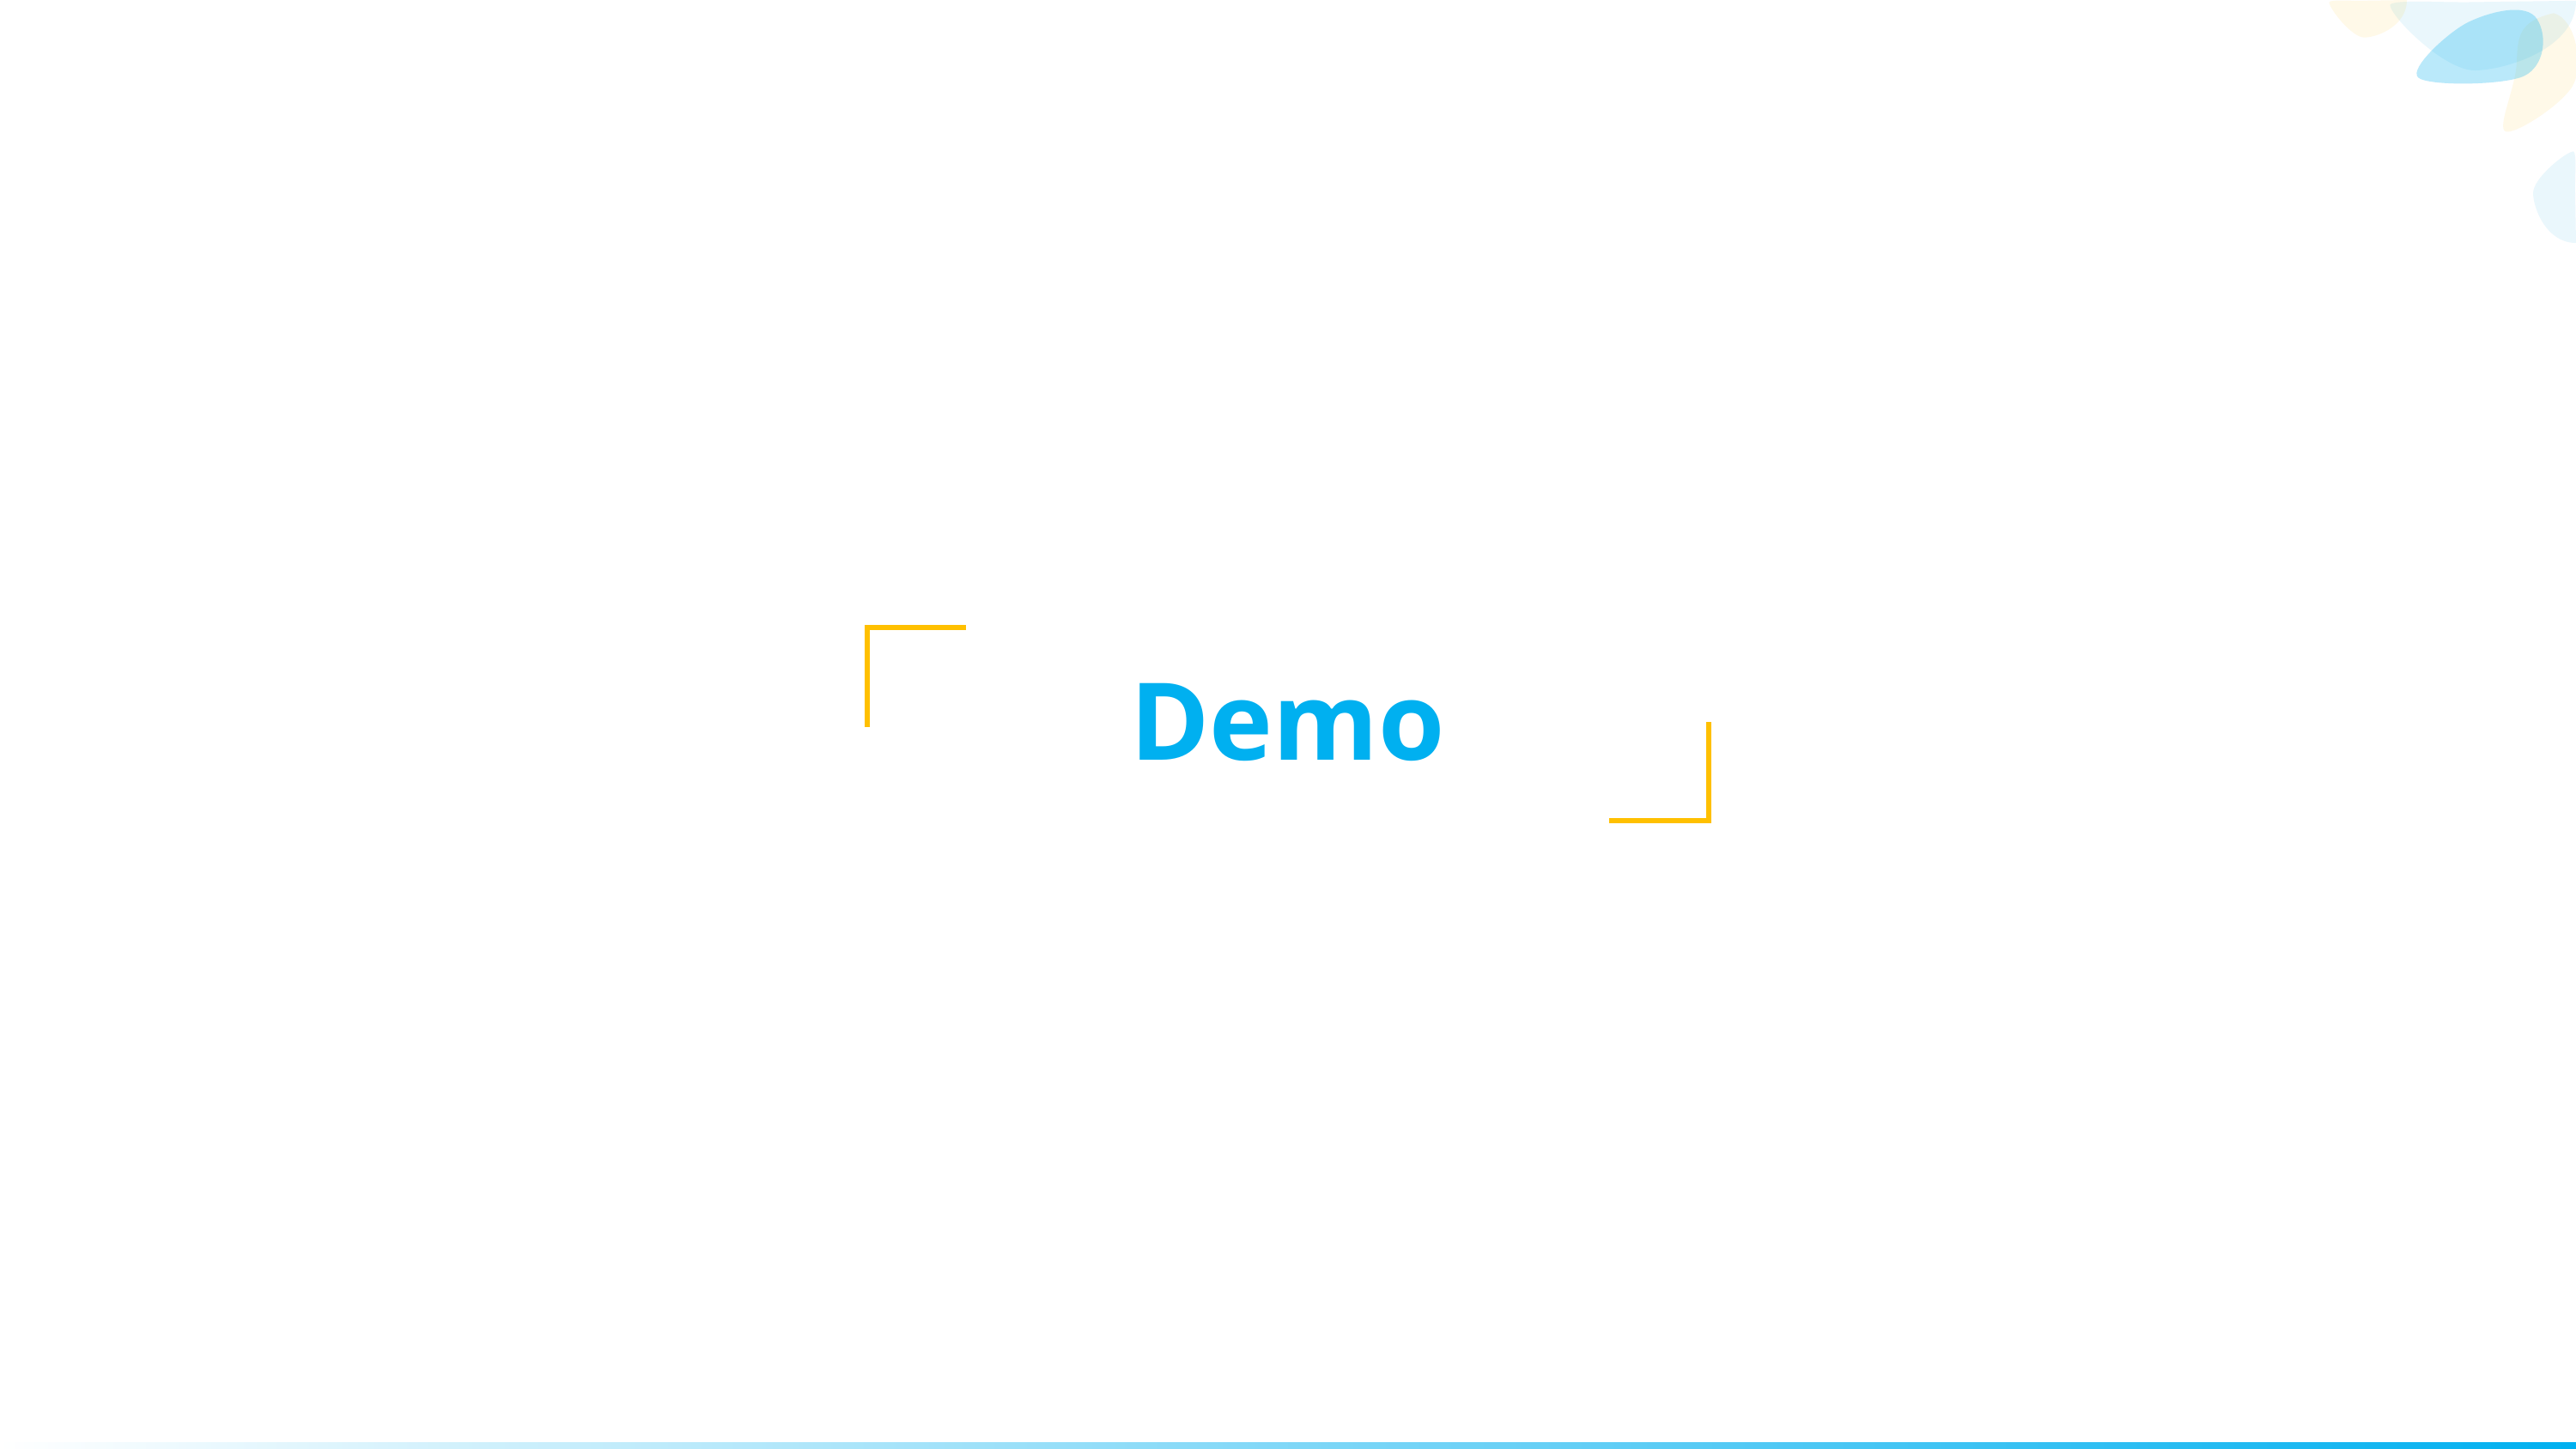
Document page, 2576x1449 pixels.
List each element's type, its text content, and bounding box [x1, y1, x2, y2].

list Demo [866, 649, 1710, 803]
